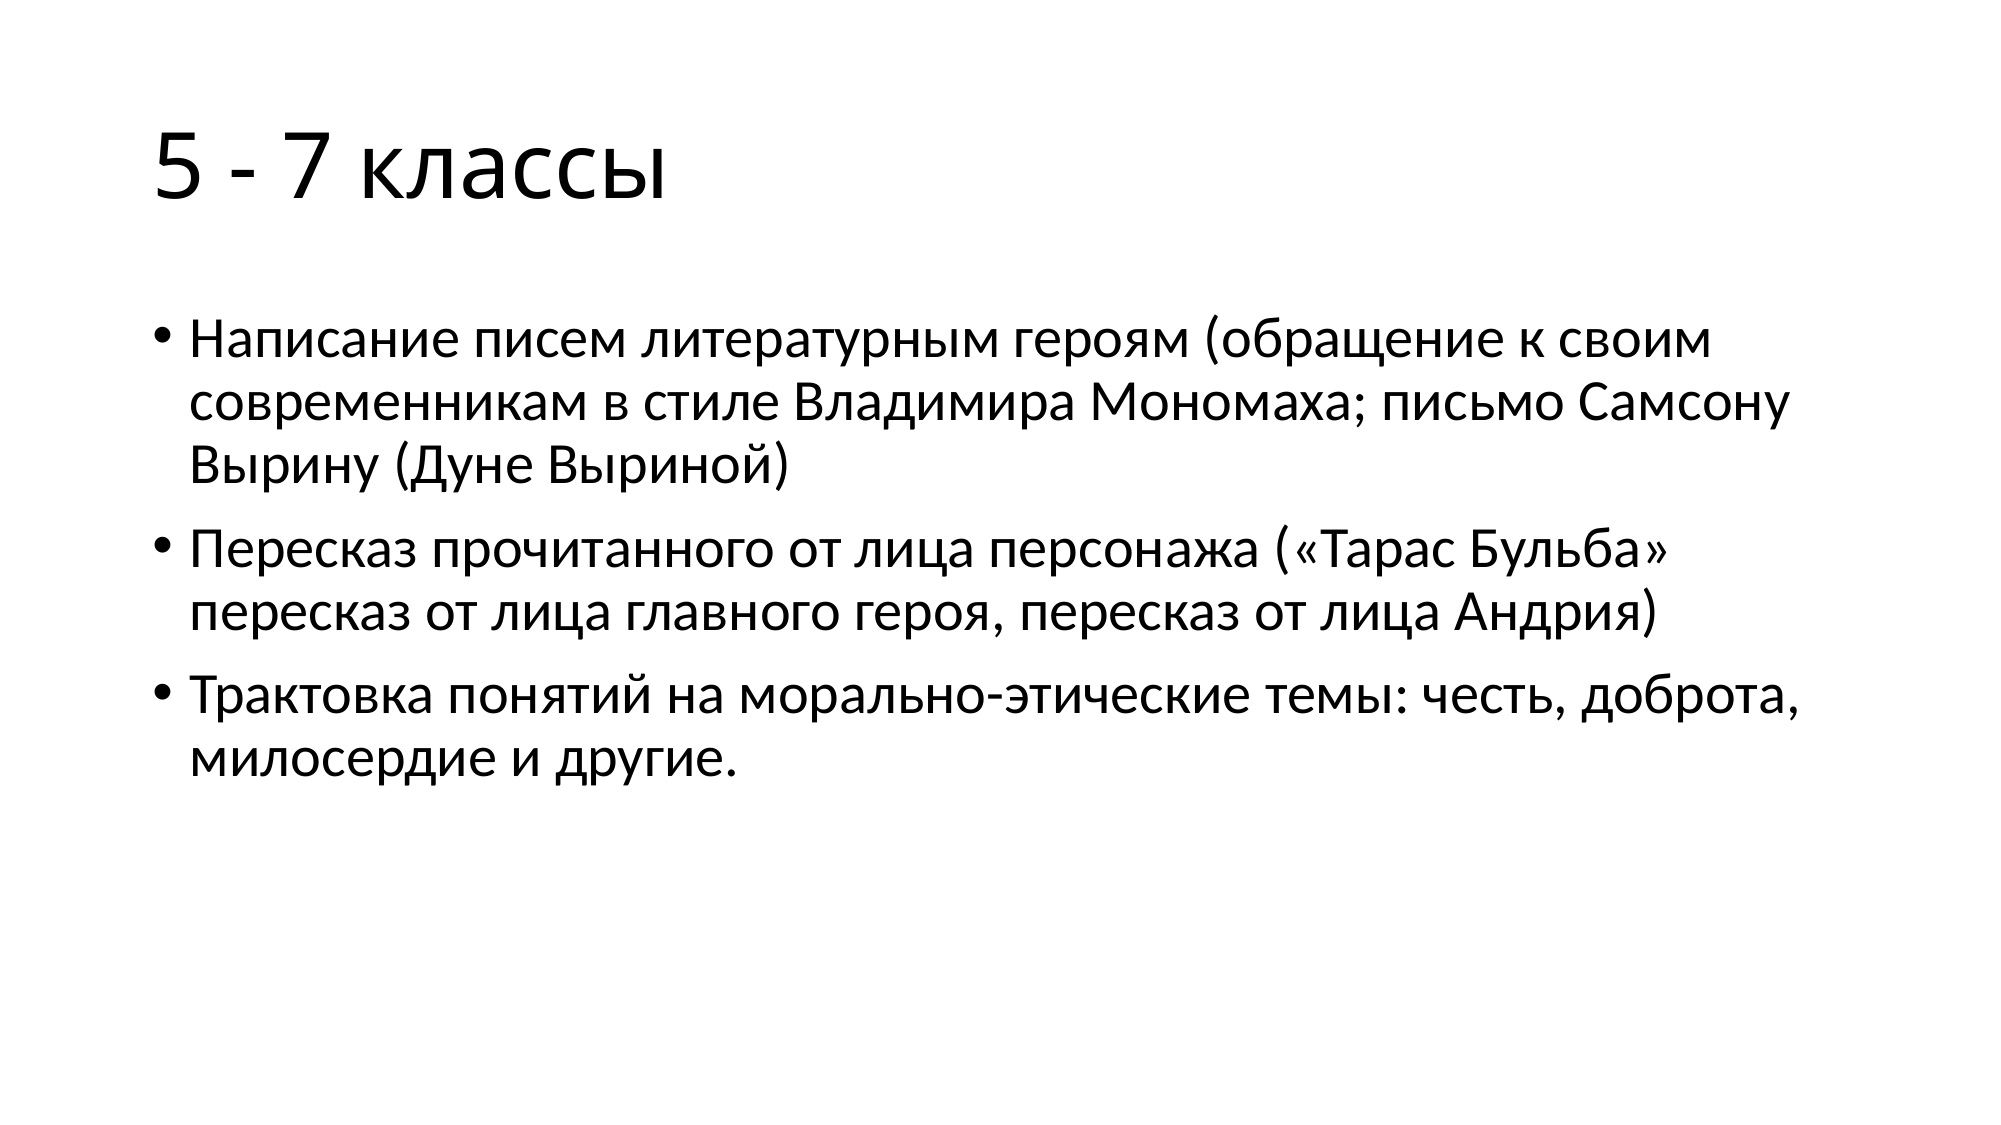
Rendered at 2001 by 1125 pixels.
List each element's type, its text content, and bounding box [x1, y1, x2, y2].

list Написание писем литературным героям (обращение к своим современникам в стиле Владимира Мономаха; письмо Самсону Вырину (Дуне Выриной) Пересказ прочитанного от лица персонажа («Тарас Бульба» пересказ от лица главного героя, пересказ от лица Андрия) Трактовка понятий на морально-этические темы: честь, доброта, милосердие и другие. [137, 299, 1863, 1014]
title 5 - 7 классы [137, 59, 1863, 278]
